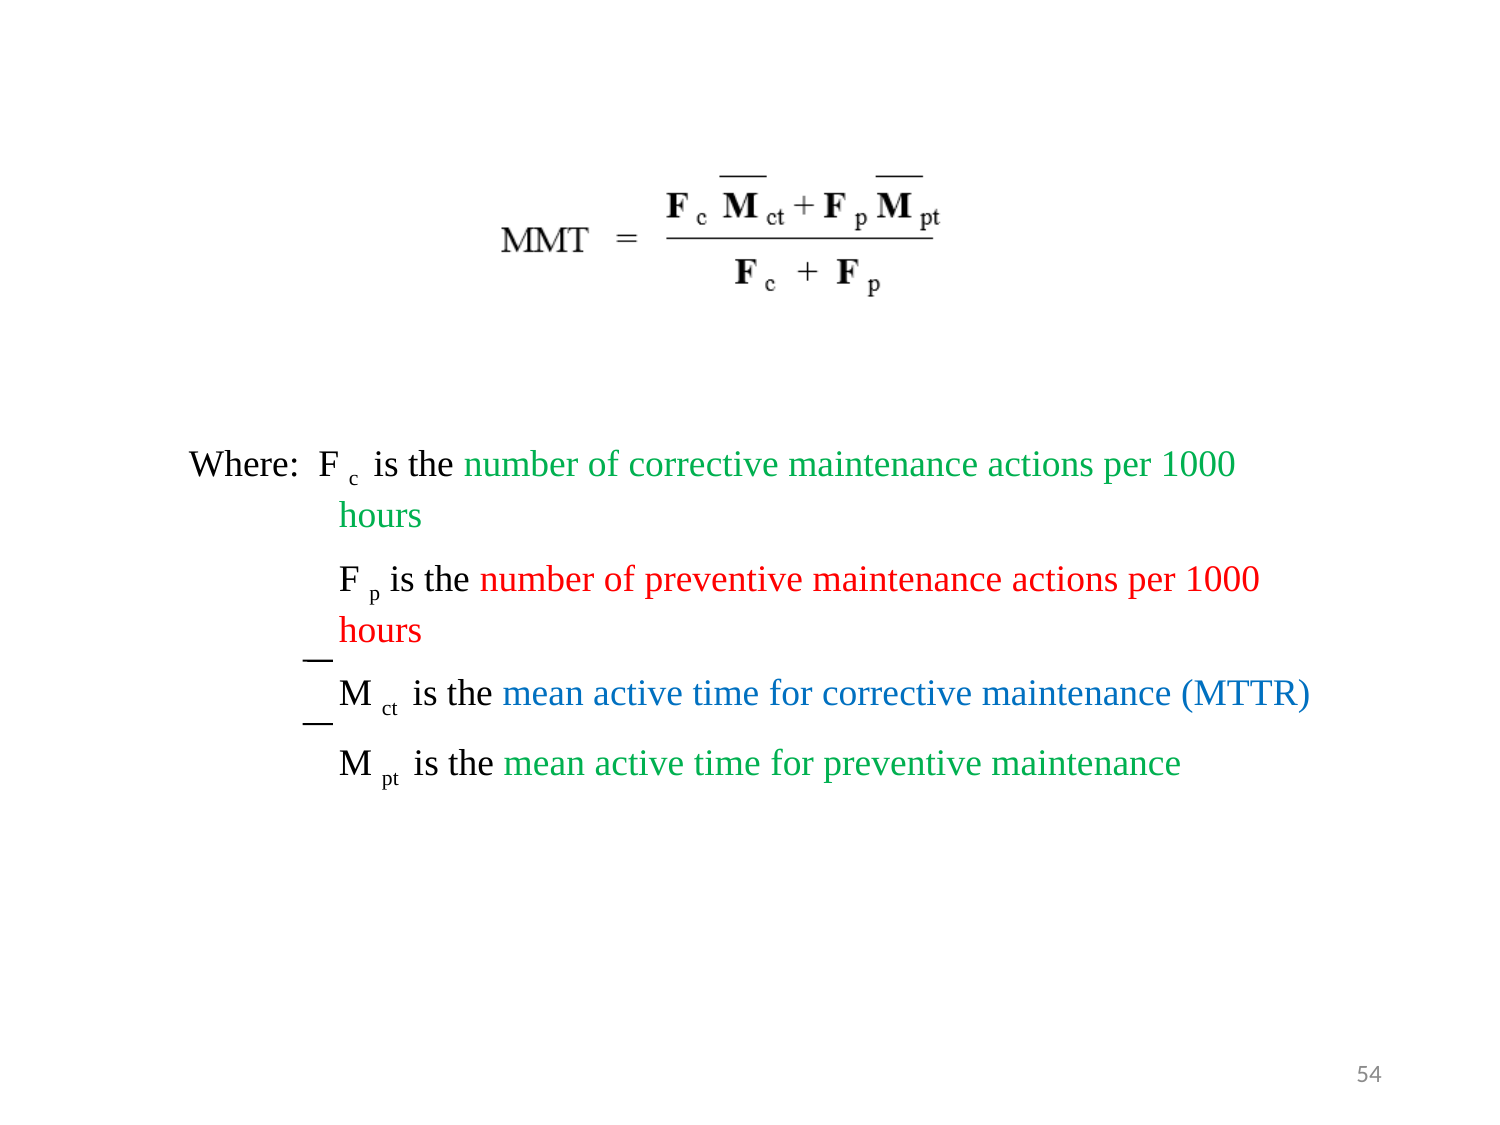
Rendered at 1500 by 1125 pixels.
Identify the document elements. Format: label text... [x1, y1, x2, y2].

text_box Where: F c is the number of corrective maintenance actions per 1000 hours F p is the number of preventive maintenance actions per 1000 hours M ct is the mean active time for corrective maintenance (MTTR) M pt is the mean active time for preventive maintenance [174, 431, 1371, 845]
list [496, 149, 982, 304]
slide_number 54 [1059, 1042, 1397, 1103]
